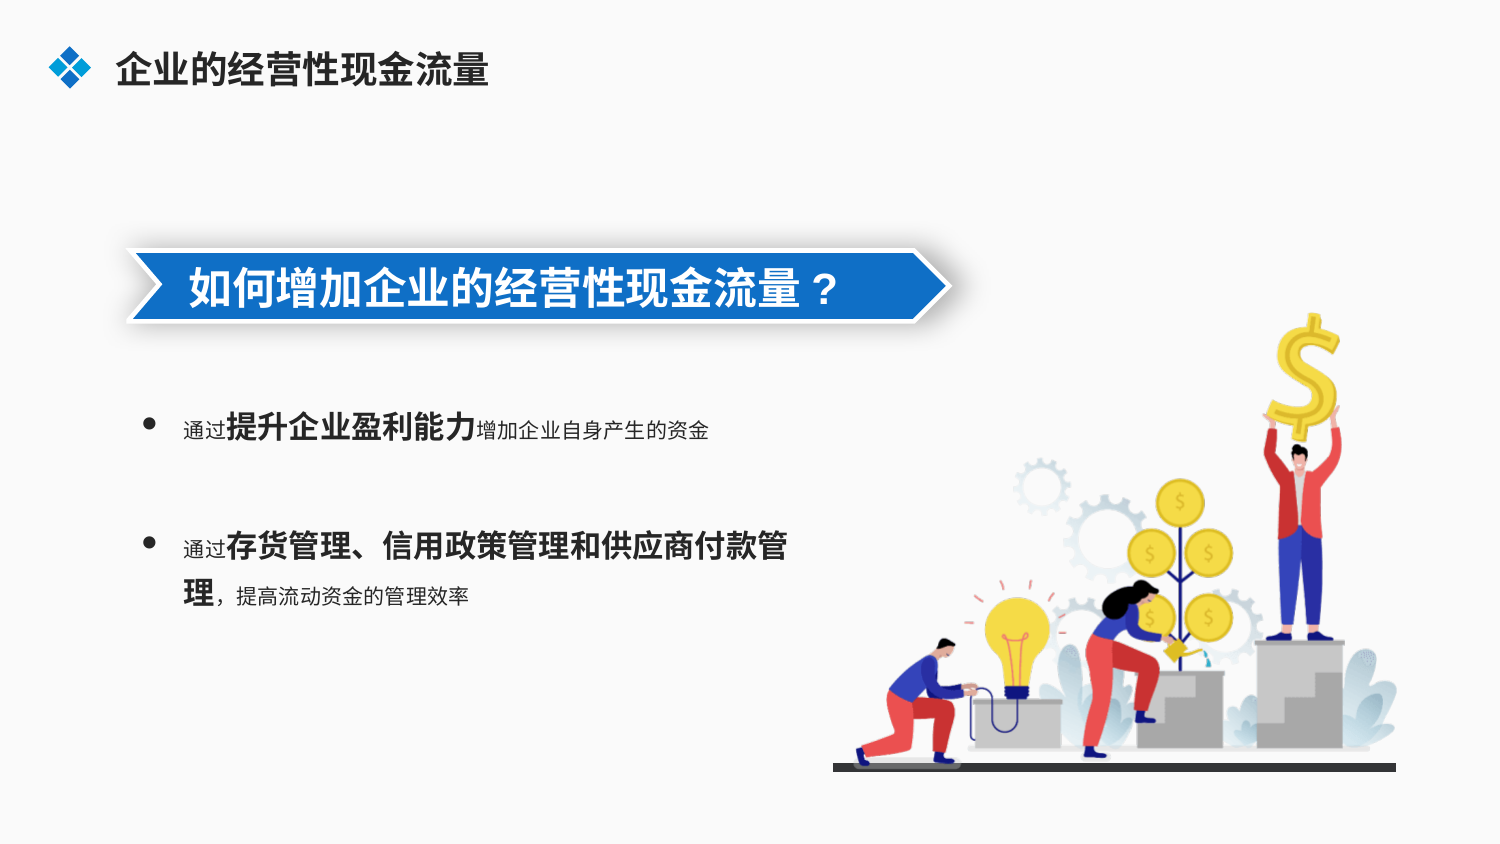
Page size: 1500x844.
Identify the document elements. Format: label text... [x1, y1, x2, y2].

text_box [55, 52, 85, 83]
text_box 通过存货管理、信用政策管理和供应商付款管理，提高流动资金的管理效率 [126, 509, 803, 619]
text_box 如何增加企业的经营性现金流量? [173, 253, 803, 321]
picture [803, 219, 1448, 844]
text_box 企业的经营性现金流量 [100, 38, 735, 99]
text_box [127, 249, 803, 323]
text_box 通过提升企业盈利能力增加企业自身产生的资金 [126, 390, 803, 453]
